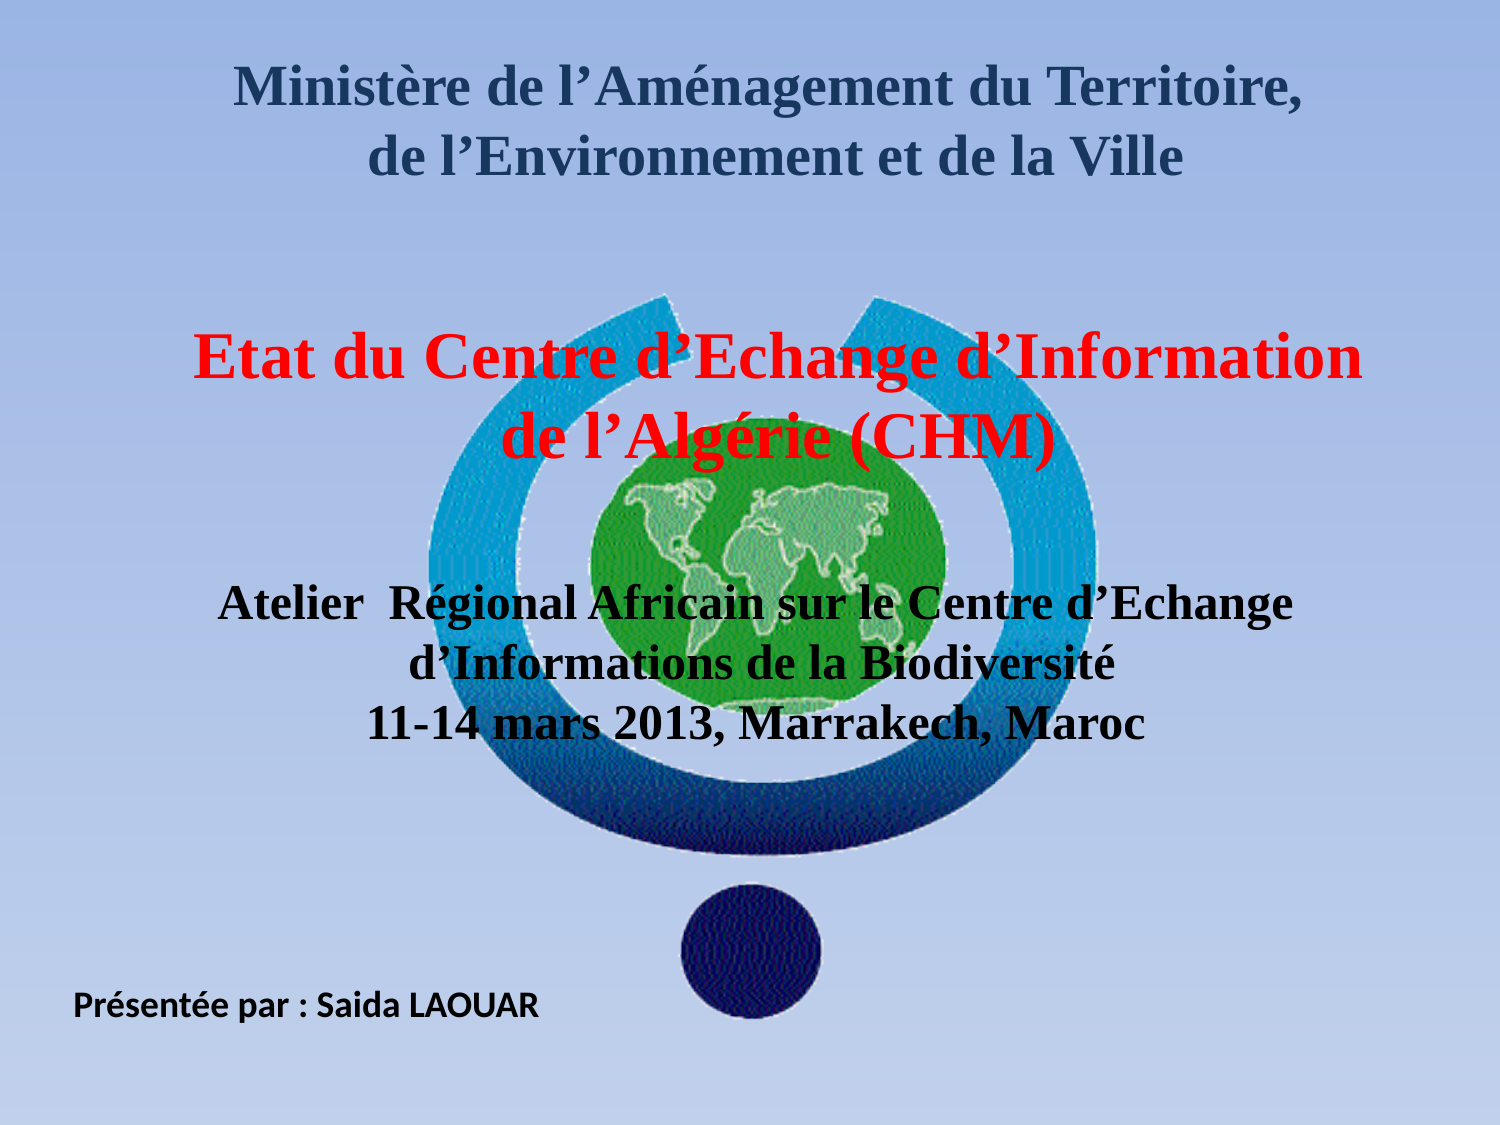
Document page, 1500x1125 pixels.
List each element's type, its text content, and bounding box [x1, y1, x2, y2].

text_box Présentée par : Saida LAOUAR [58, 972, 598, 1078]
text_box Etat du Centre d’Echange d’Information de l’Algérie (CHM) [163, 304, 419, 480]
text_box Atelier Régional Africain sur le Centre d’Echange d’Informations de la Biodiversité 11-14 mars 2013, Marrakech, Maroc [1118, 562, 1395, 818]
picture [424, 269, 1114, 1030]
text_box Etat du Centre d’Echange d’Information de l’Algérie (CHM) [1118, 304, 1395, 480]
text_box Atelier Régional Africain sur le Centre d’Echange d’Informations de la Biodiversité 11-14 mars 2013, Marrakech, Maroc [117, 562, 419, 818]
title Ministère de l’Aménagement du Territoire, de l’Environnement et de la Ville [131, 23, 1407, 211]
